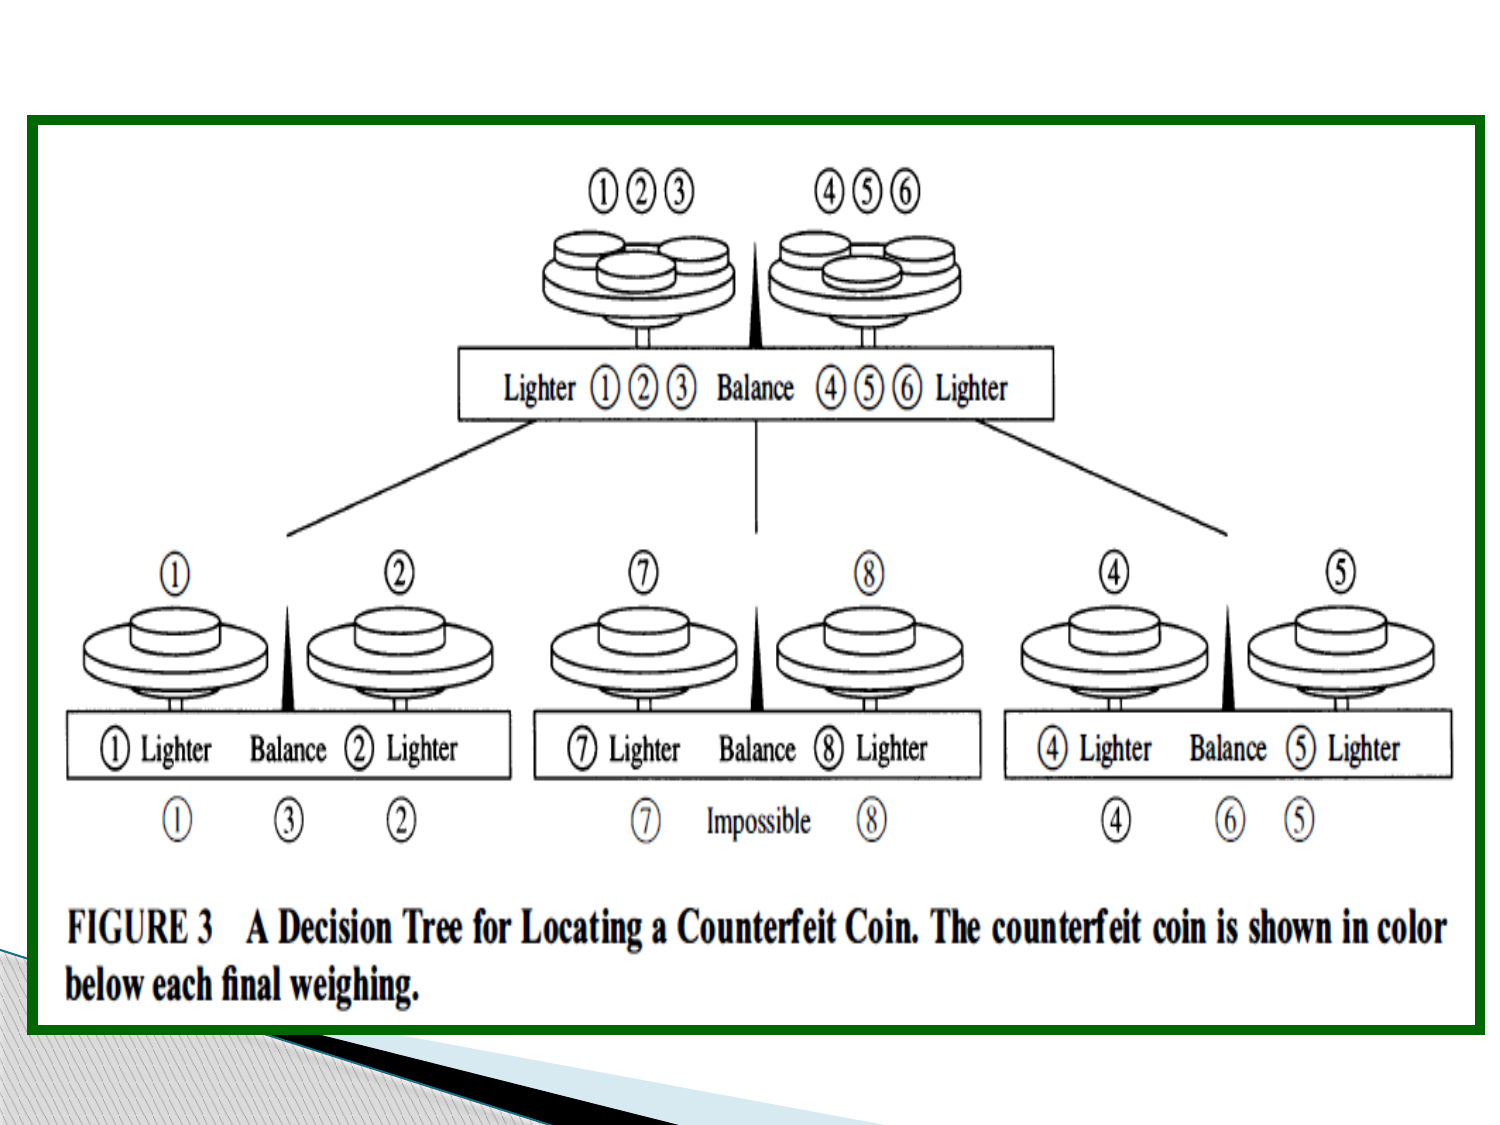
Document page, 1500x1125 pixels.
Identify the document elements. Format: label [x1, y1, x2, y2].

picture [37, 124, 1476, 1026]
